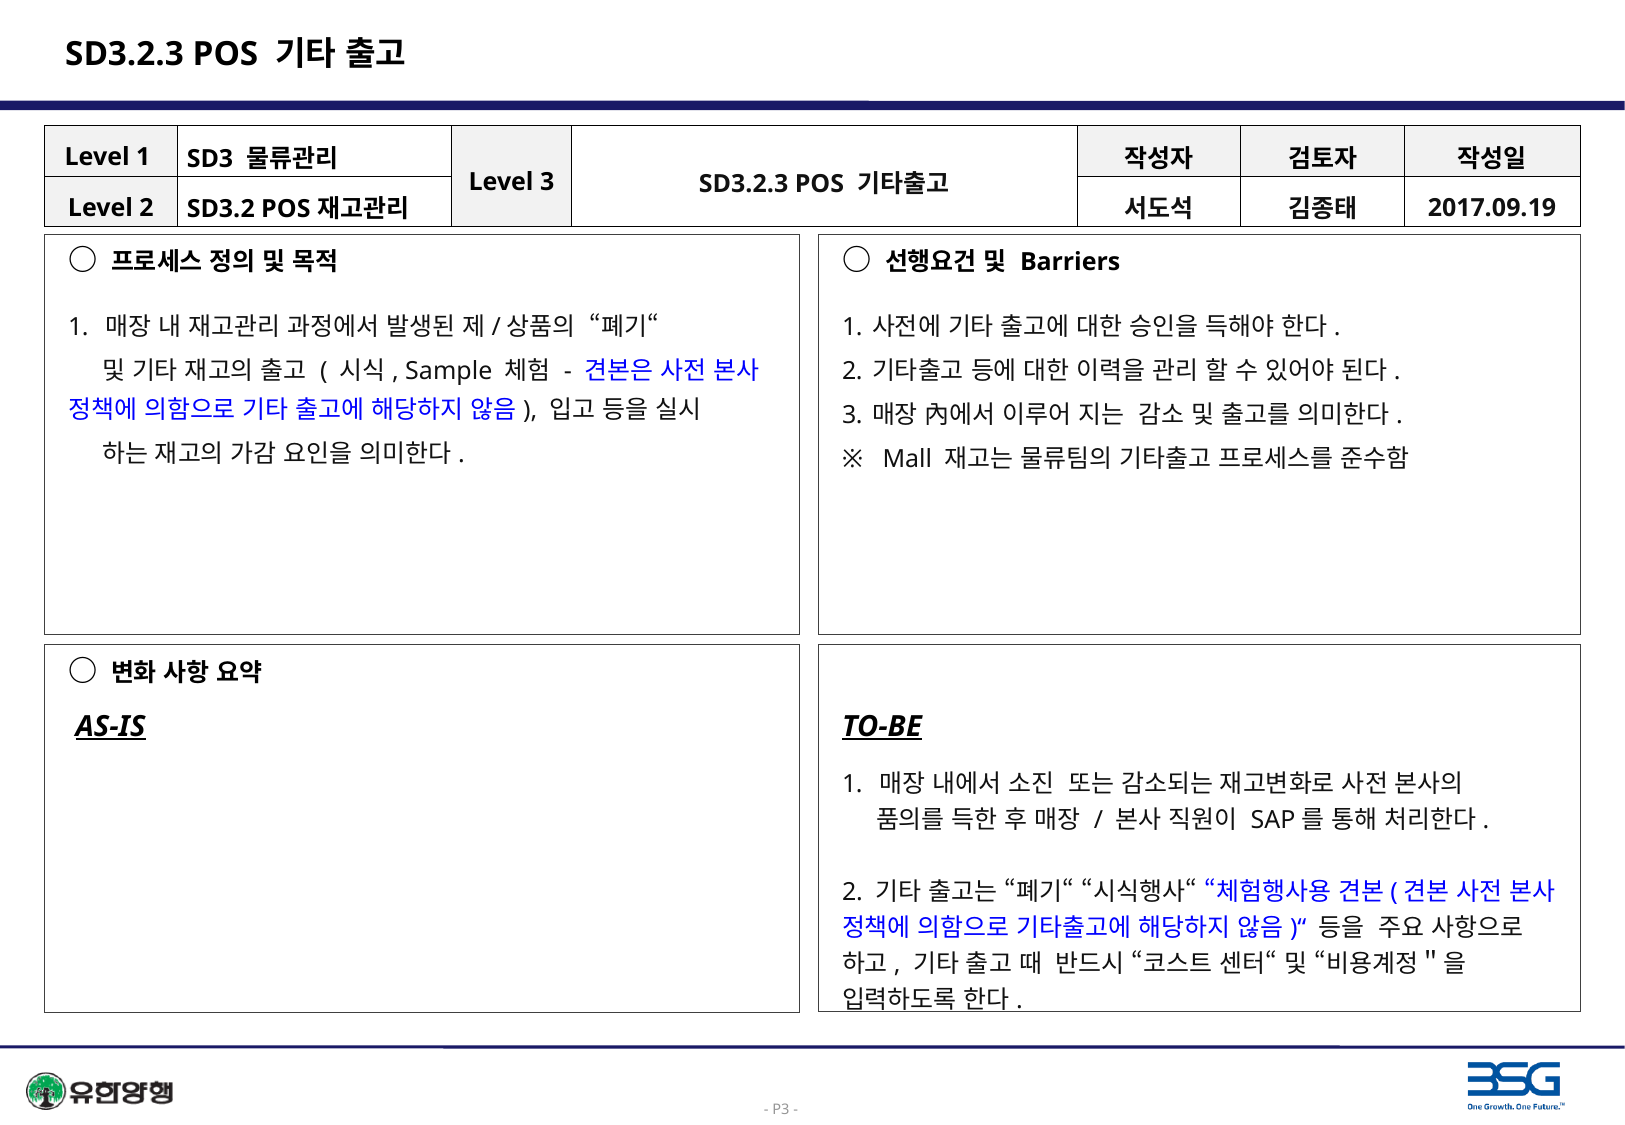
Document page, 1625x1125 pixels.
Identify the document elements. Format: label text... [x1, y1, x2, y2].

table_header 검토자 [1241, 126, 1404, 176]
picture [20, 1068, 178, 1112]
table_header 작성일 [1405, 126, 1580, 176]
text_box TO-BE 매장 내에서 소진 또는 감소되는 재고변화로 사전 본사의 품의를 득한 후 매장 / 본사 직원이 SAP를 통해 처리한다. 2. 기타 출고는 “폐기“ “시식행사“ “체험행사용 견본(견본 사전 본사 정책에 의함으로 기타출고에 해당하지 않음)“ 등을 주요 사항으로 하고, 기타 출고 때 반드시 “코스트 센터“ 및 “비용계정＂을 입력하도록 한다. [818, 644, 1581, 1012]
table_cell SD3.2 POS재고관리 [178, 177, 451, 226]
table_cell Level 2 [45, 177, 177, 226]
picture [1466, 1062, 1565, 1110]
title SD3.2.3 POS 기타 출고 [50, 23, 1118, 80]
table_header Level 1 [45, 126, 177, 176]
table_cell 서도석 [1078, 177, 1240, 226]
text_box ○ 선행요건 및 Barriers 사전에 기타 출고에 대한 승인을 득해야 한다. 기타출고 등에 대한 이력을 관리 할 수 있어야 된다. 매장 內에서 이루어 지는 감소 및 출고를 의미한다. ※ Mall 재고는 물류팀의 기타출고 프로세스를 준수함 [818, 234, 1581, 635]
table_cell 김종태 [1241, 177, 1404, 226]
table_header Level 3 [452, 126, 571, 226]
text_box ○ 변화 사항 요약 AS-IS [44, 644, 800, 1013]
table_header SD3 물류관리 [178, 126, 451, 176]
table_cell 2017.09.19 [1405, 177, 1580, 226]
text_box ○ 프로세스 정의 및 목적 매장 내 재고관리 과정에서 발생된 제/상품의 “폐기“ 및 기타 재고의 출고 ( 시식, Sample 체험 - 견본은 사전 본사 정책에 의함으로 기타 출고에 해당하지 않음), 입고 등을 실시 하는 재고의 가감 요인을 의미한다. [44, 234, 800, 635]
table_header SD3.2.3 POS 기타출고 [572, 126, 1077, 226]
table_header 작성자 [1078, 126, 1240, 176]
